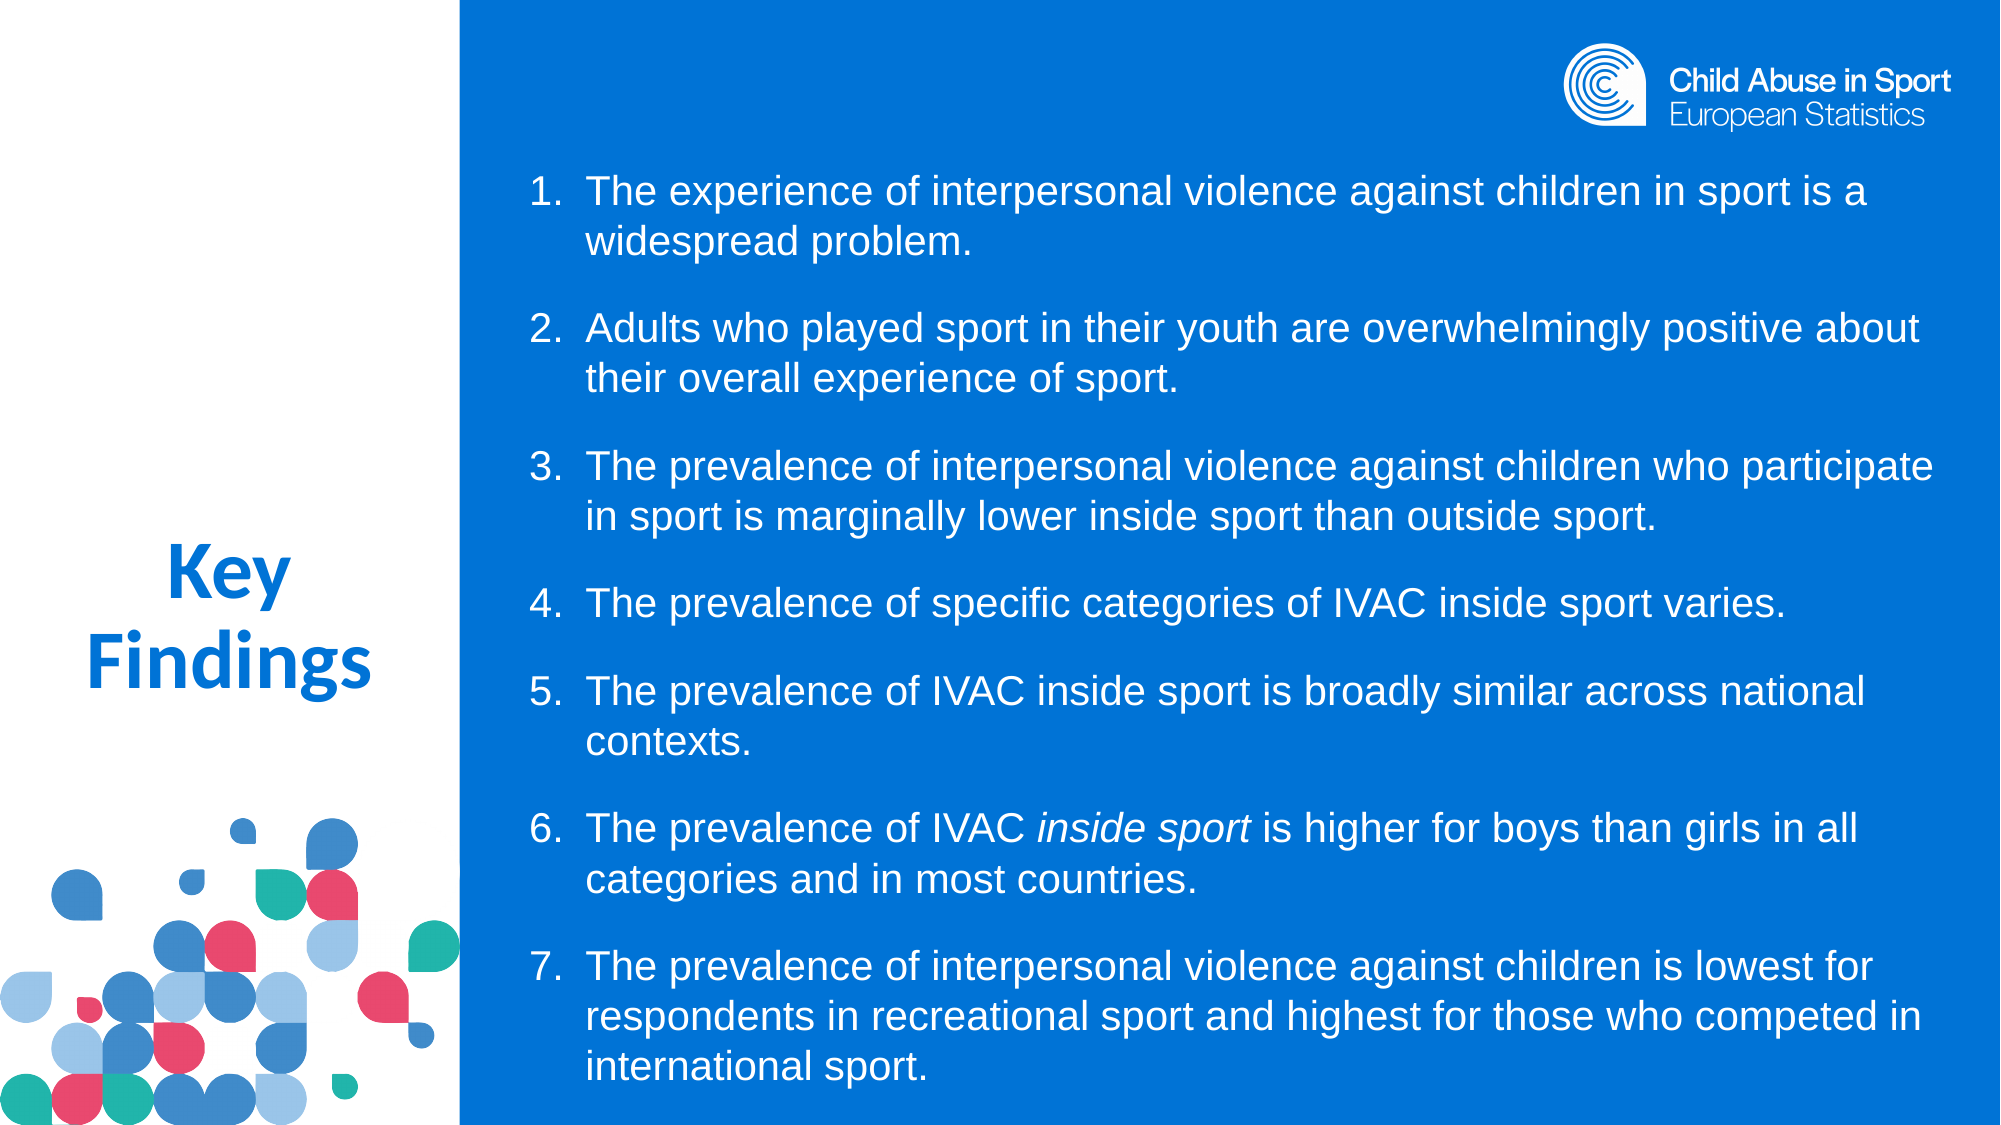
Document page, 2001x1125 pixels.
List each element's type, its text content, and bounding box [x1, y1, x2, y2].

picture [0, 818, 460, 1125]
list Key Findings [0, 0, 460, 818]
text_box The experience of interpersonal violence against children in sport is a widespread problem. Adults who played sport in their youth are overwhelmingly positive about their overall experience of sport. The prevalence of interpersonal violence against children who participate in sport is marginally lower inside sport than outside sport. The prevalence of specific categories of IVAC inside sport varies. The prevalence of IVAC inside sport is broadly similar across national contexts. The prevalence of IVAC inside sport is higher for boys than girls in all categories and in most countries. The prevalence of interpersonal violence against children is lowest for respondents in recreational sport and highest for those who competed in international sport. [514, 156, 1955, 1097]
picture [1515, 19, 2000, 175]
